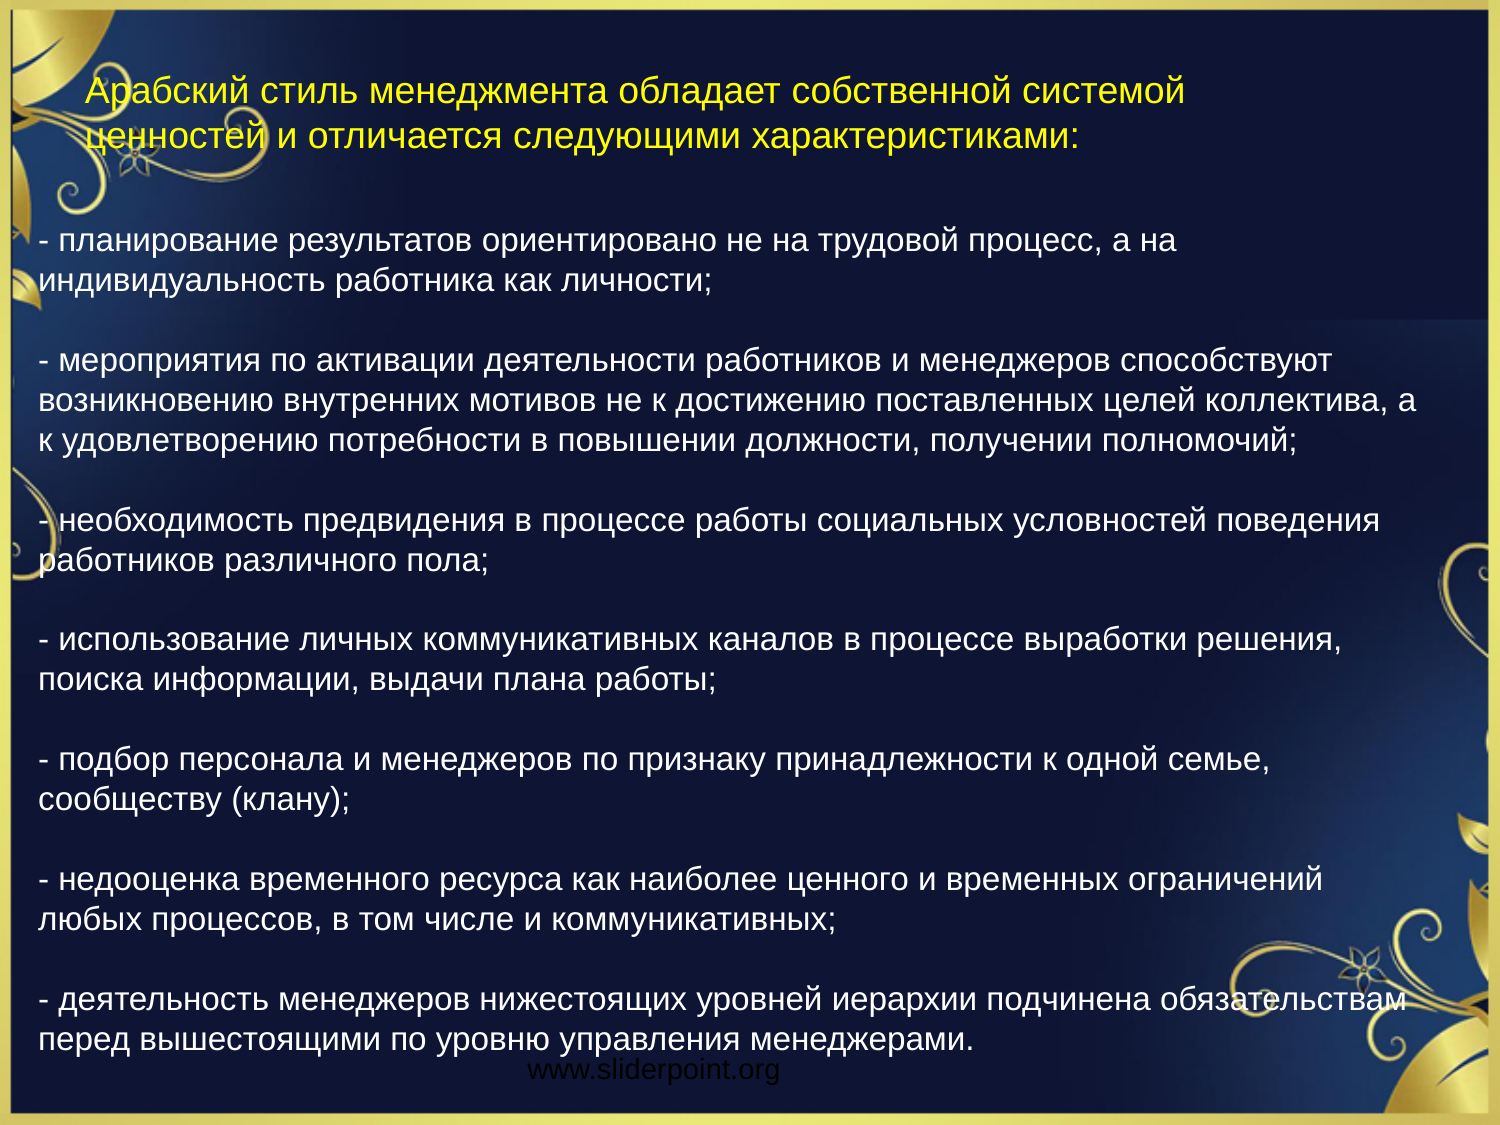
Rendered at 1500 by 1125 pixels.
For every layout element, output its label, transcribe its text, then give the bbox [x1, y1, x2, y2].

text_box - планирование результатов ориентировано не на трудовой процесс, а на индивидуальность работника как личности; - мероприятия по активации деятельности работников и менеджеров способствуют возникновению внутренних мотивов не к достижению поставленных целей коллектива, а к удовлетворению потребности в повышении должности, получении полномочий; - необходимость предвидения в процессе работы социальных условностей поведения работников различного пола; - использование личных коммуникативных каналов в процессе выработки решения, поиска информации, выдачи плана работы; - подбор персонала и менеджеров по признаку принадлежности к одной семье, сообществу (клану); - недооценка временного ресурса как наиболее ценного и временных ограничений любых процессов, в том числе и коммуникативных; - деятельность менеджеров нижестоящих уровней иерархии подчинена обязательствам перед вышестоящими по уровню управления менеджерами. [23, 210, 1442, 1064]
footer www.sliderpoint.org [512, 1042, 988, 1103]
text_box Арабский стиль менеджмента обладает собственной системой ценностей и отличается следующими характеристиками: [70, 58, 1301, 164]
picture [0, 0, 1500, 1125]
